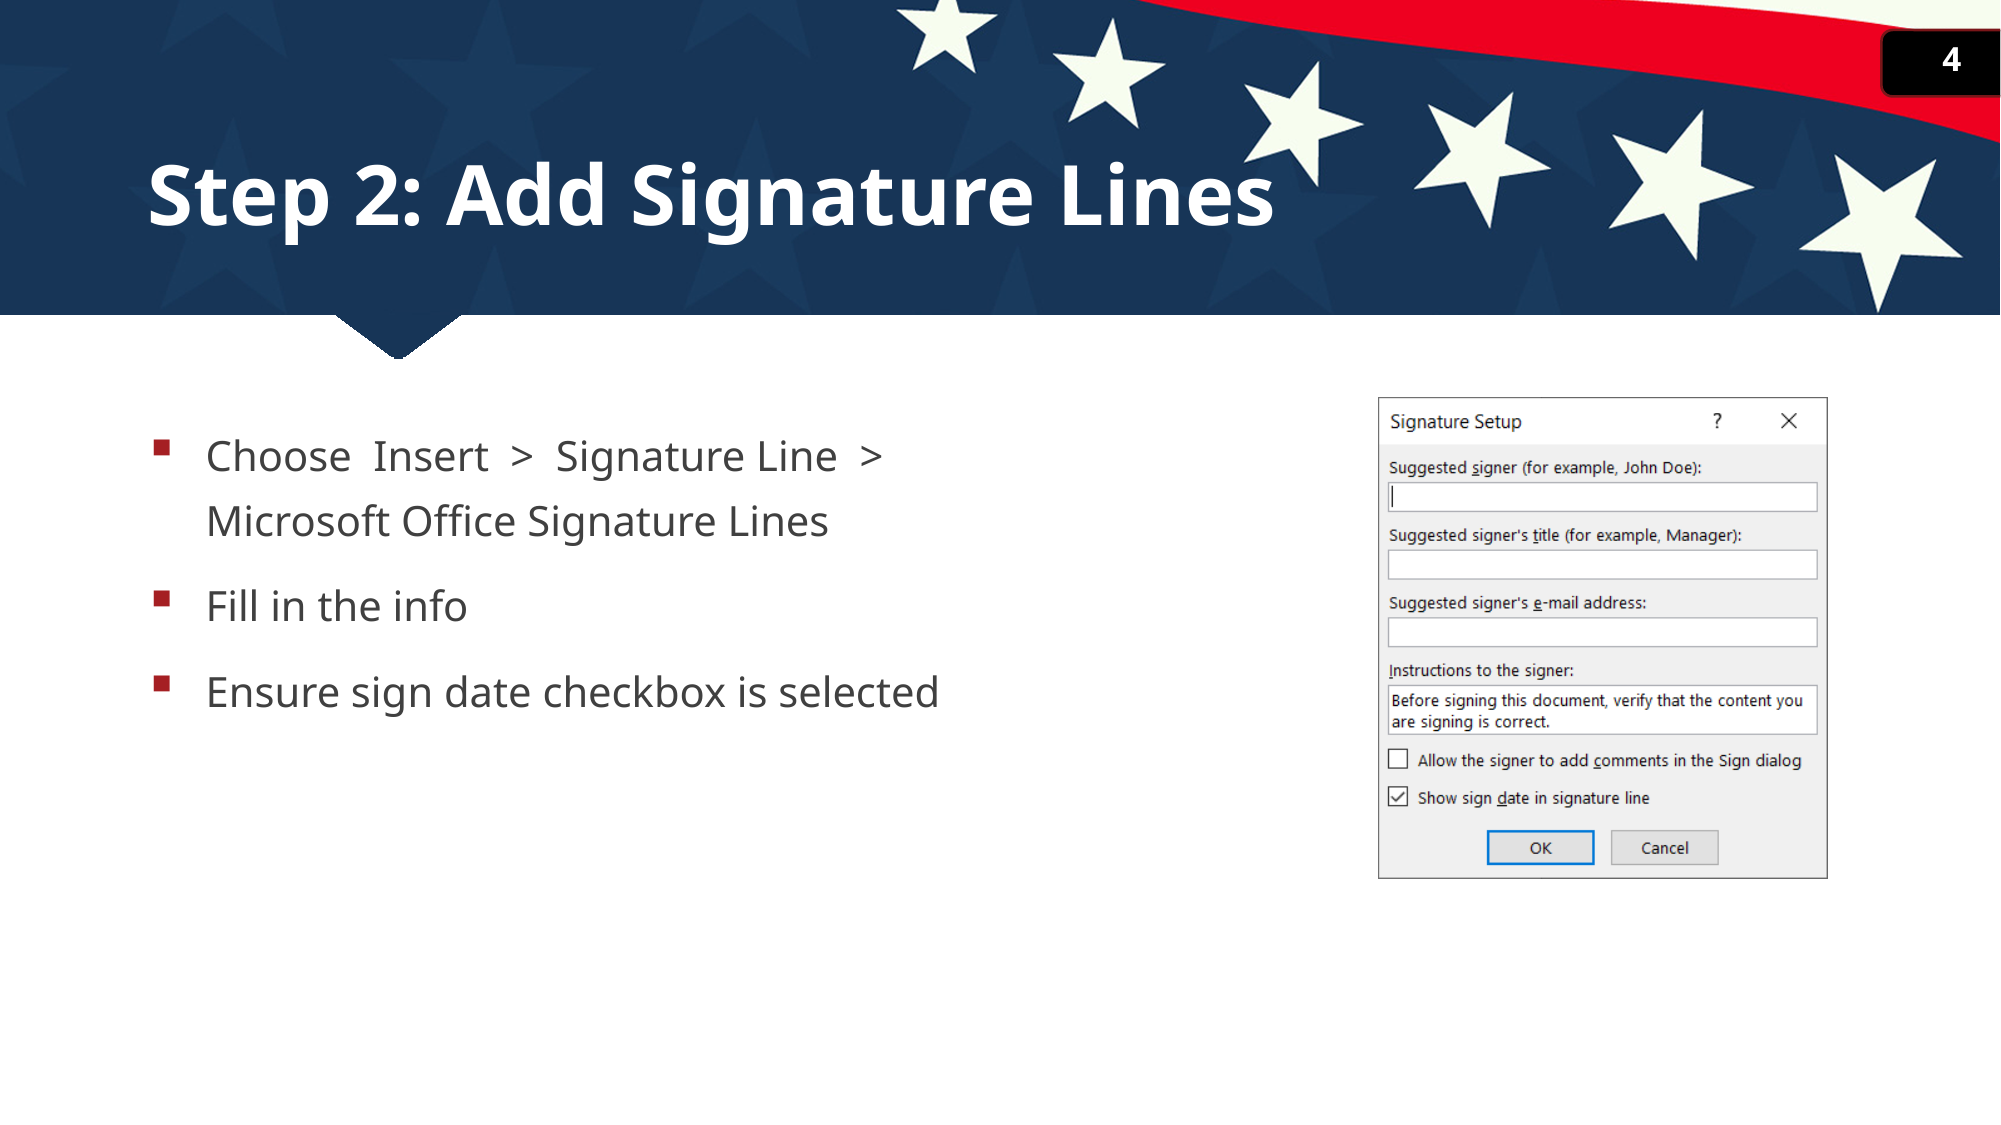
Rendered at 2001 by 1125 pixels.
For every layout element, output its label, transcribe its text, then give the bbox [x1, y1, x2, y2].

picture [0, 0, 2000, 359]
title Step 2: Add Signature Lines [132, 90, 1868, 250]
text_box 4 [1903, 10, 2000, 91]
picture [1378, 396, 1828, 879]
list Choose Insert > Signature Line > Microsoft Office Signature Lines Fill in the info Ensure sign date checkbox is selected [134, 406, 985, 962]
